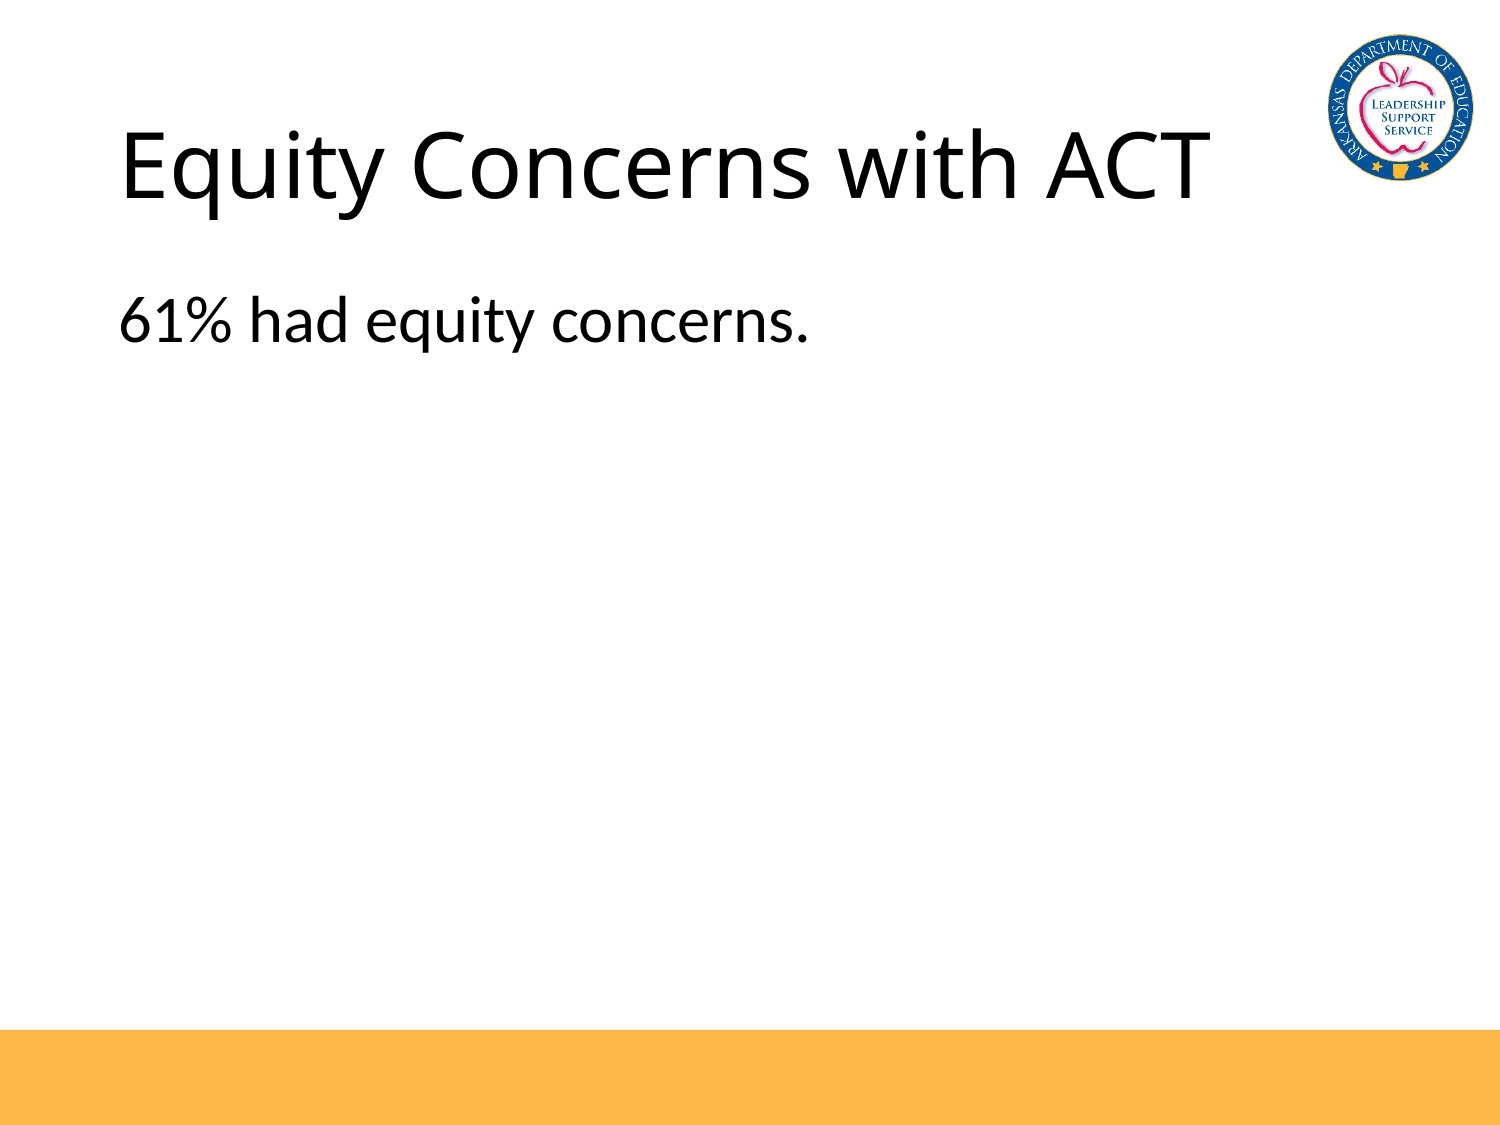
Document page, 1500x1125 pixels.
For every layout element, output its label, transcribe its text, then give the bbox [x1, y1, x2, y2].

list 61% had equity concerns. [103, 277, 1419, 915]
picture [1327, 34, 1478, 181]
title Equity Concerns with ACT [103, 59, 1397, 277]
